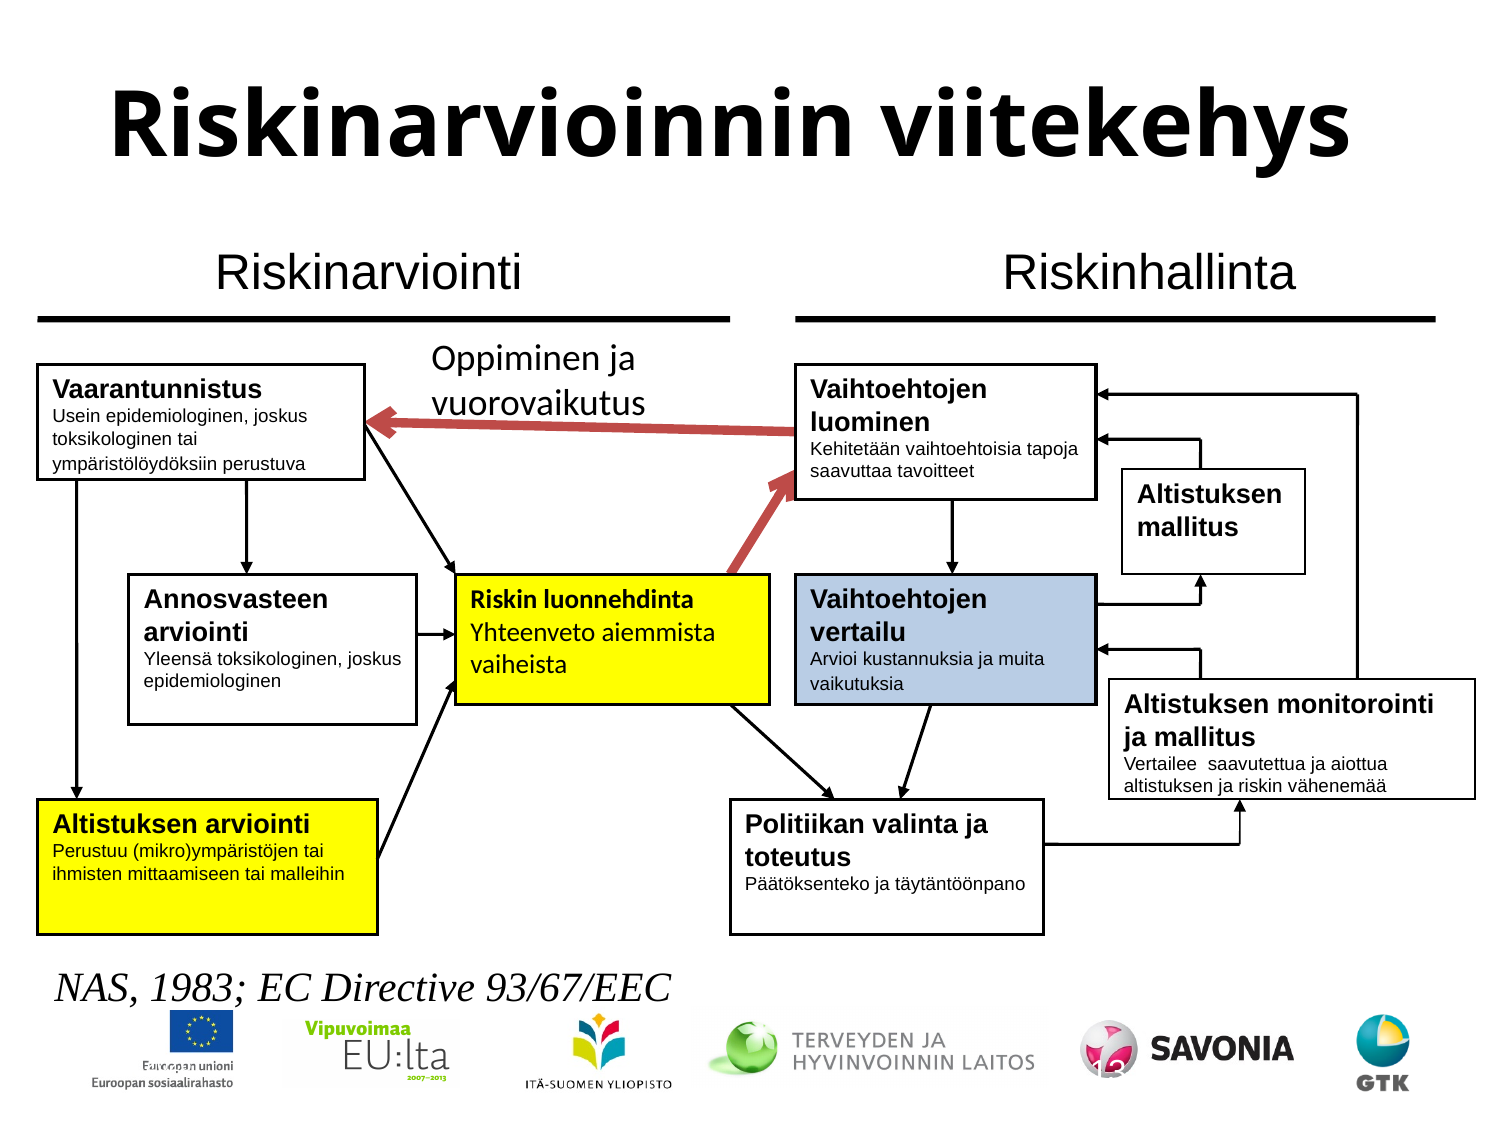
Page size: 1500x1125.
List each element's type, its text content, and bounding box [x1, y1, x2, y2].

title Riskinarvioinnin viitekehys [55, 42, 1406, 198]
picture [88, 1018, 234, 1042]
picture [282, 1019, 460, 1088]
picture [1353, 1011, 1412, 1042]
slide_number 13 [1074, 1042, 1425, 1103]
picture [1080, 1020, 1294, 1042]
text_box Riskinarviointi Riskinhallinta [49, 231, 1463, 307]
picture [505, 993, 1049, 1112]
text_box NAS, 1983; EC Directive 93/67/EEC [39, 952, 687, 1018]
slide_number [75, 1042, 425, 1103]
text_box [37, 318, 1476, 935]
